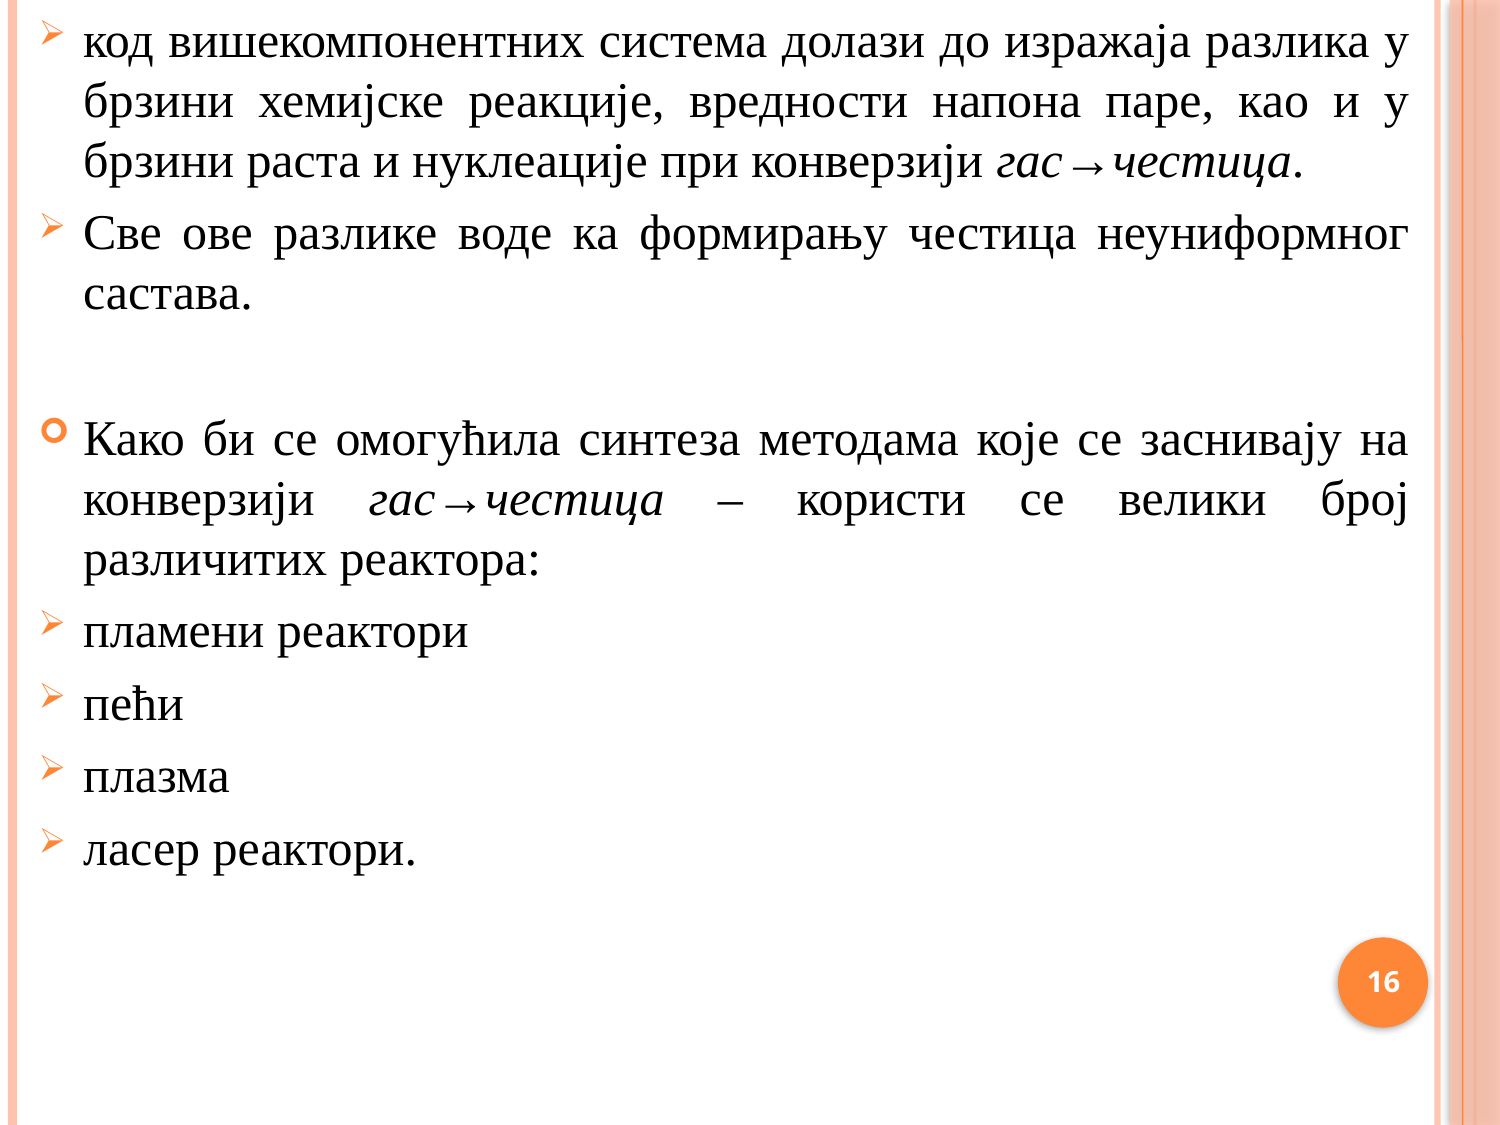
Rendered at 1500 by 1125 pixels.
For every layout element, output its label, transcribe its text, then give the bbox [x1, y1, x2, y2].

list код вишекомпонентних система долази до изражаја разлика у брзини хемијске реакције, вредности напона паре, као и у брзини раста и нуклеације при конверзији гас→честица. Све ове разлике воде ка формирању честица неуниформног састава. Како би се омогућила синтеза методама које се заснивају на конверзији гас→честица – користи се велики број различитих реактора: пламени реактори пећи плазма ласер реактори. [23, 0, 1426, 1125]
slide_number 16 [1426, 940, 1434, 1026]
